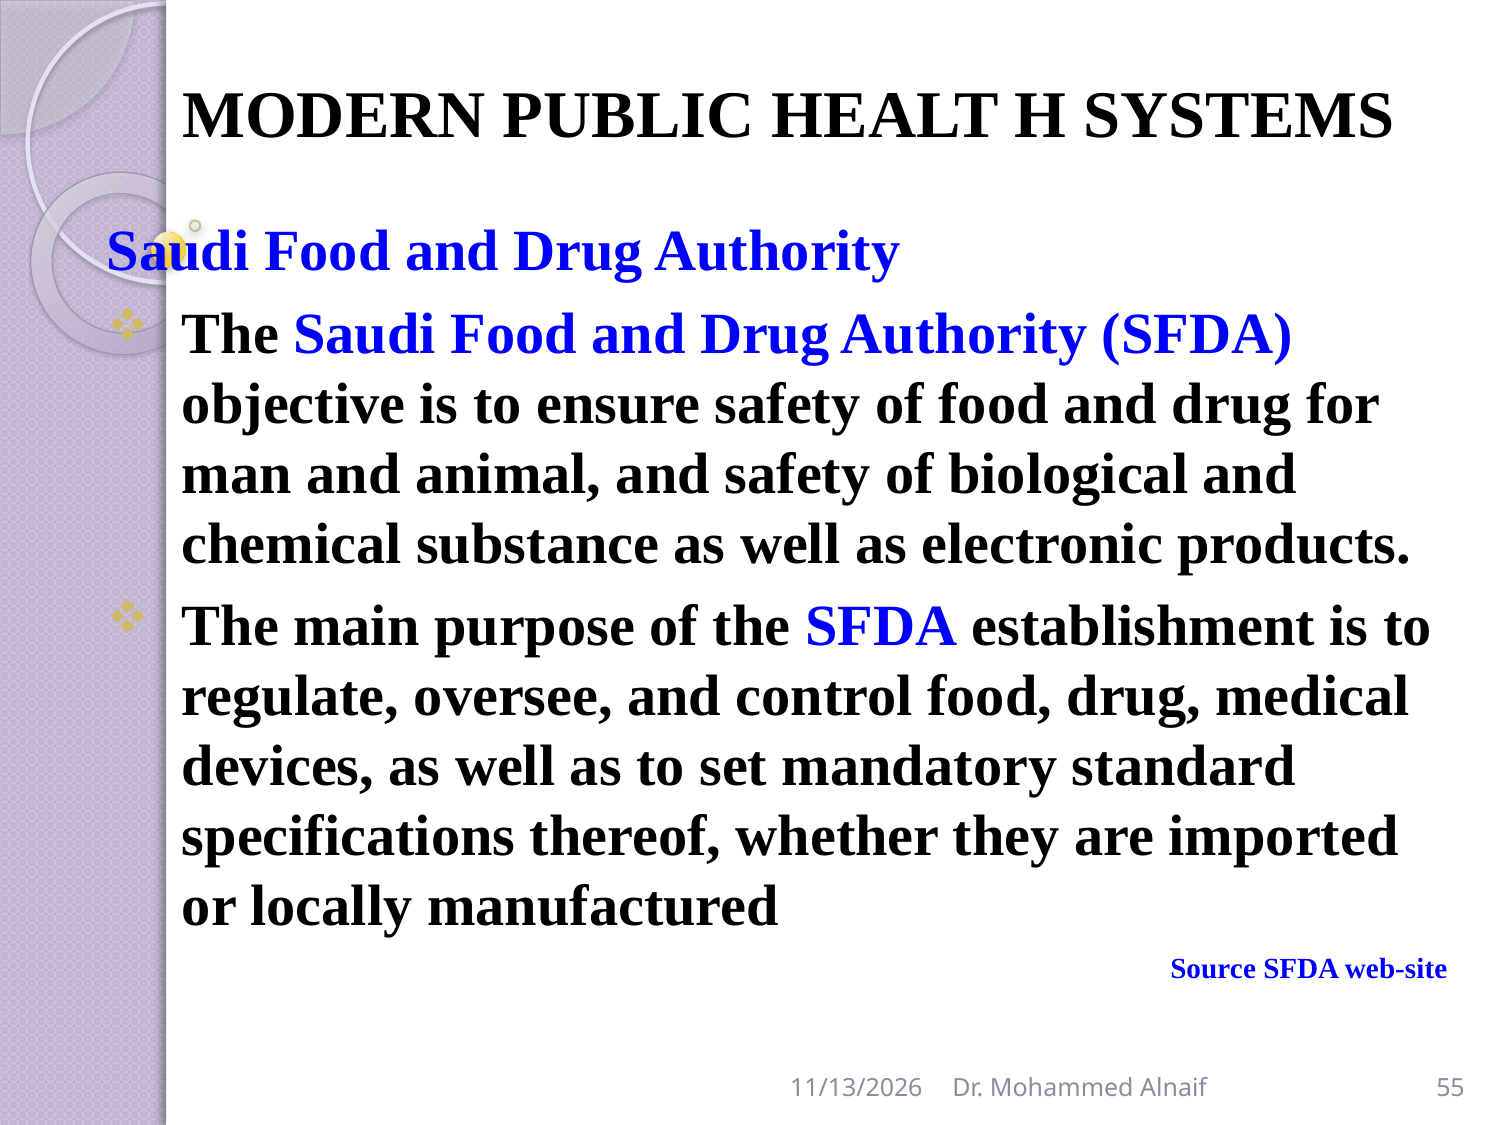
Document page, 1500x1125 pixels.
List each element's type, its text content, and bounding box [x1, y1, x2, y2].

slide_number 55 [1413, 1034, 1488, 1113]
subtitle Saudi Food and Drug Authority The Saudi Food and Drug Authority (SFDA) objective is to ensure safety of food and drug for man and animal, and safety of biological and chemical substance as well as electronic products. The main purpose of the SFDA establishment is to regulate, oversee, and control food, drug, medical devices, as well as to set mandatory standard specifications thereof, whether they are imported or locally manufactured Source SFDA web-site [87, 212, 1463, 1000]
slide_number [587, 1034, 937, 1113]
title MODERN PUBLIC HEALT H SYSTEMS [137, 62, 1413, 159]
footer Dr. Mohammed Alnaif [937, 1034, 1413, 1113]
